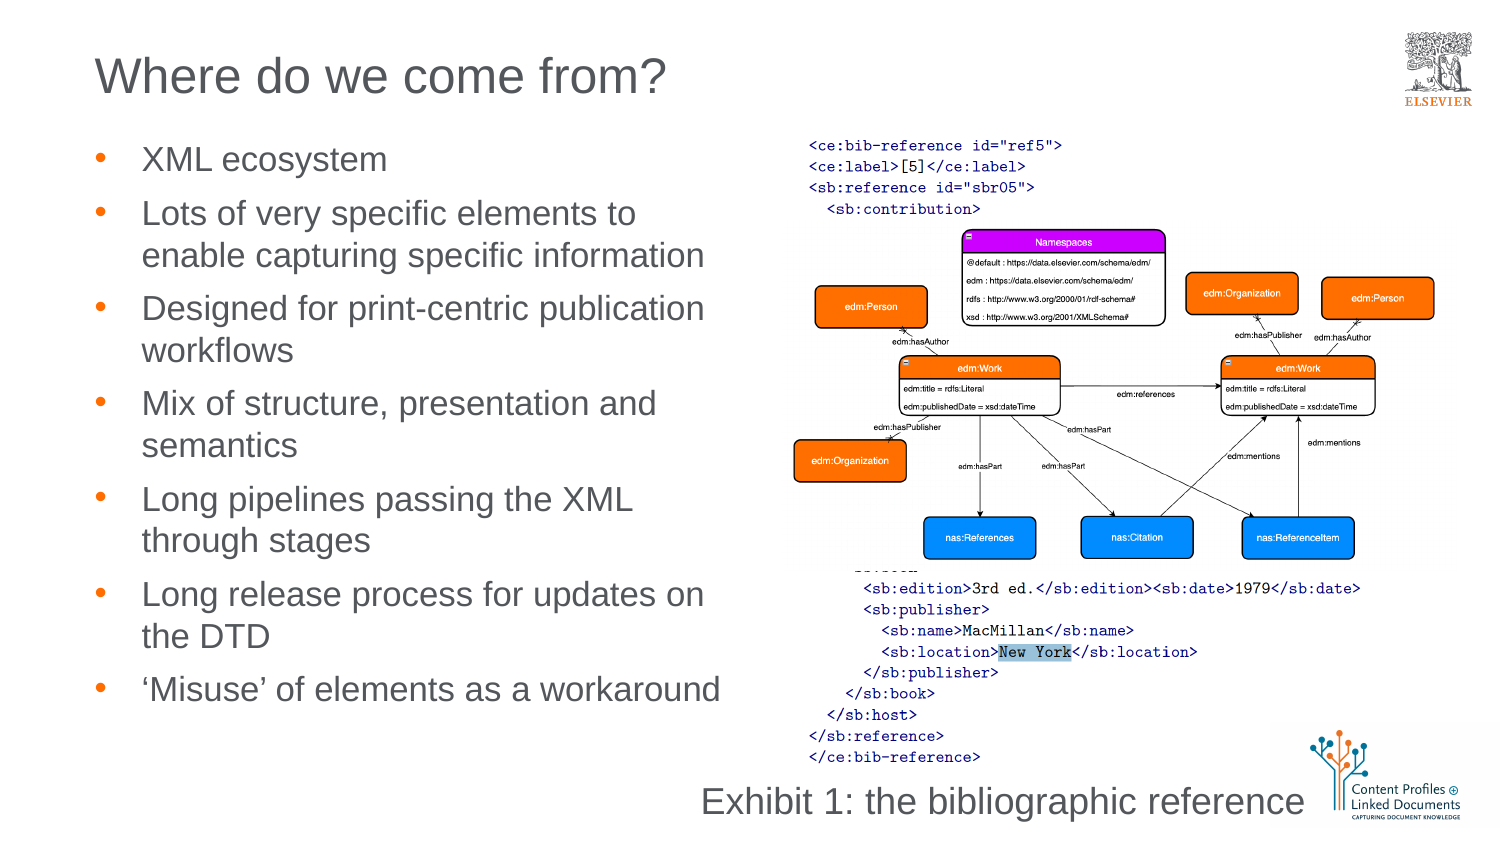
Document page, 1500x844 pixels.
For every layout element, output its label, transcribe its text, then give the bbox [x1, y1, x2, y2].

picture [1405, 32, 1472, 106]
list XML ecosystem Lots of very specific elements to enable capturing specific information Designed for print-centric publication workflows Mix of structure, presentation and semantics Long pipelines passing the XML through stages Long release process for updates on the DTD ‘Misuse’ of elements as a workaround [94, 137, 730, 718]
title Where do we come from? [94, 32, 750, 115]
picture [782, 136, 1500, 828]
text_box Exhibit 1: the bibliographic reference [685, 769, 1329, 830]
